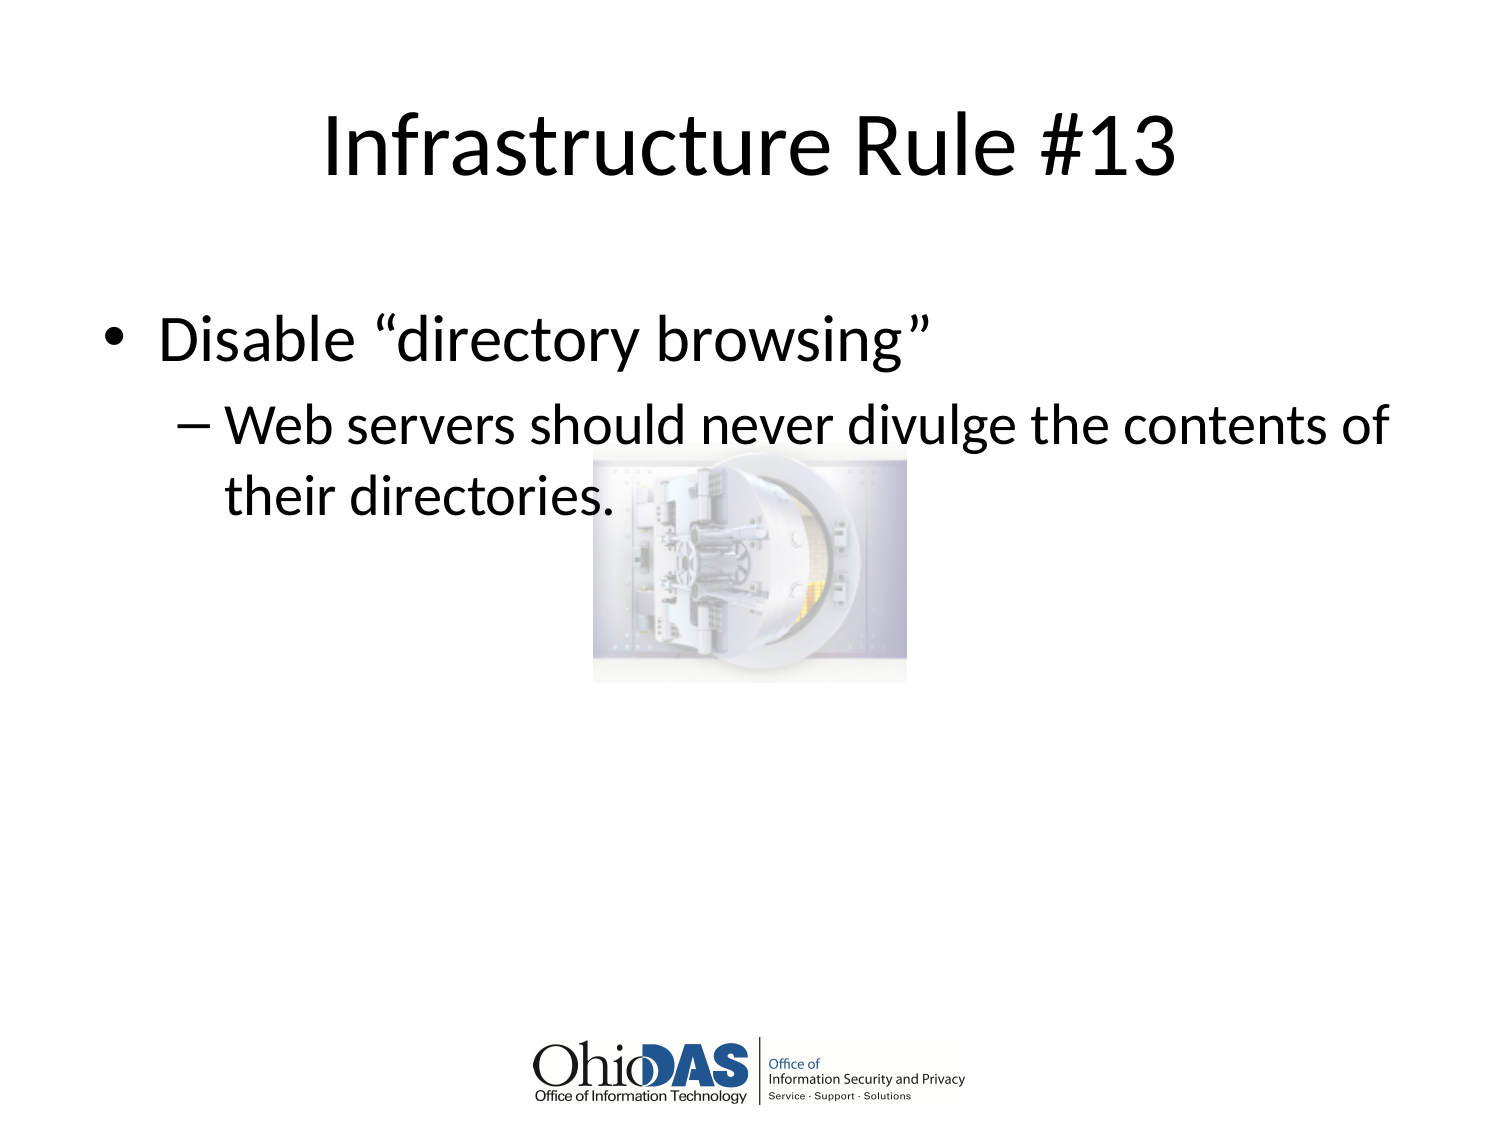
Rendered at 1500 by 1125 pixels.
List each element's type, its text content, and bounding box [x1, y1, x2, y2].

picture [533, 1037, 969, 1105]
list Disable “directory browsing” Web servers should never divulge the contents of their directories. [87, 287, 1425, 1013]
title Infrastructure Rule #13 [75, 45, 1425, 233]
